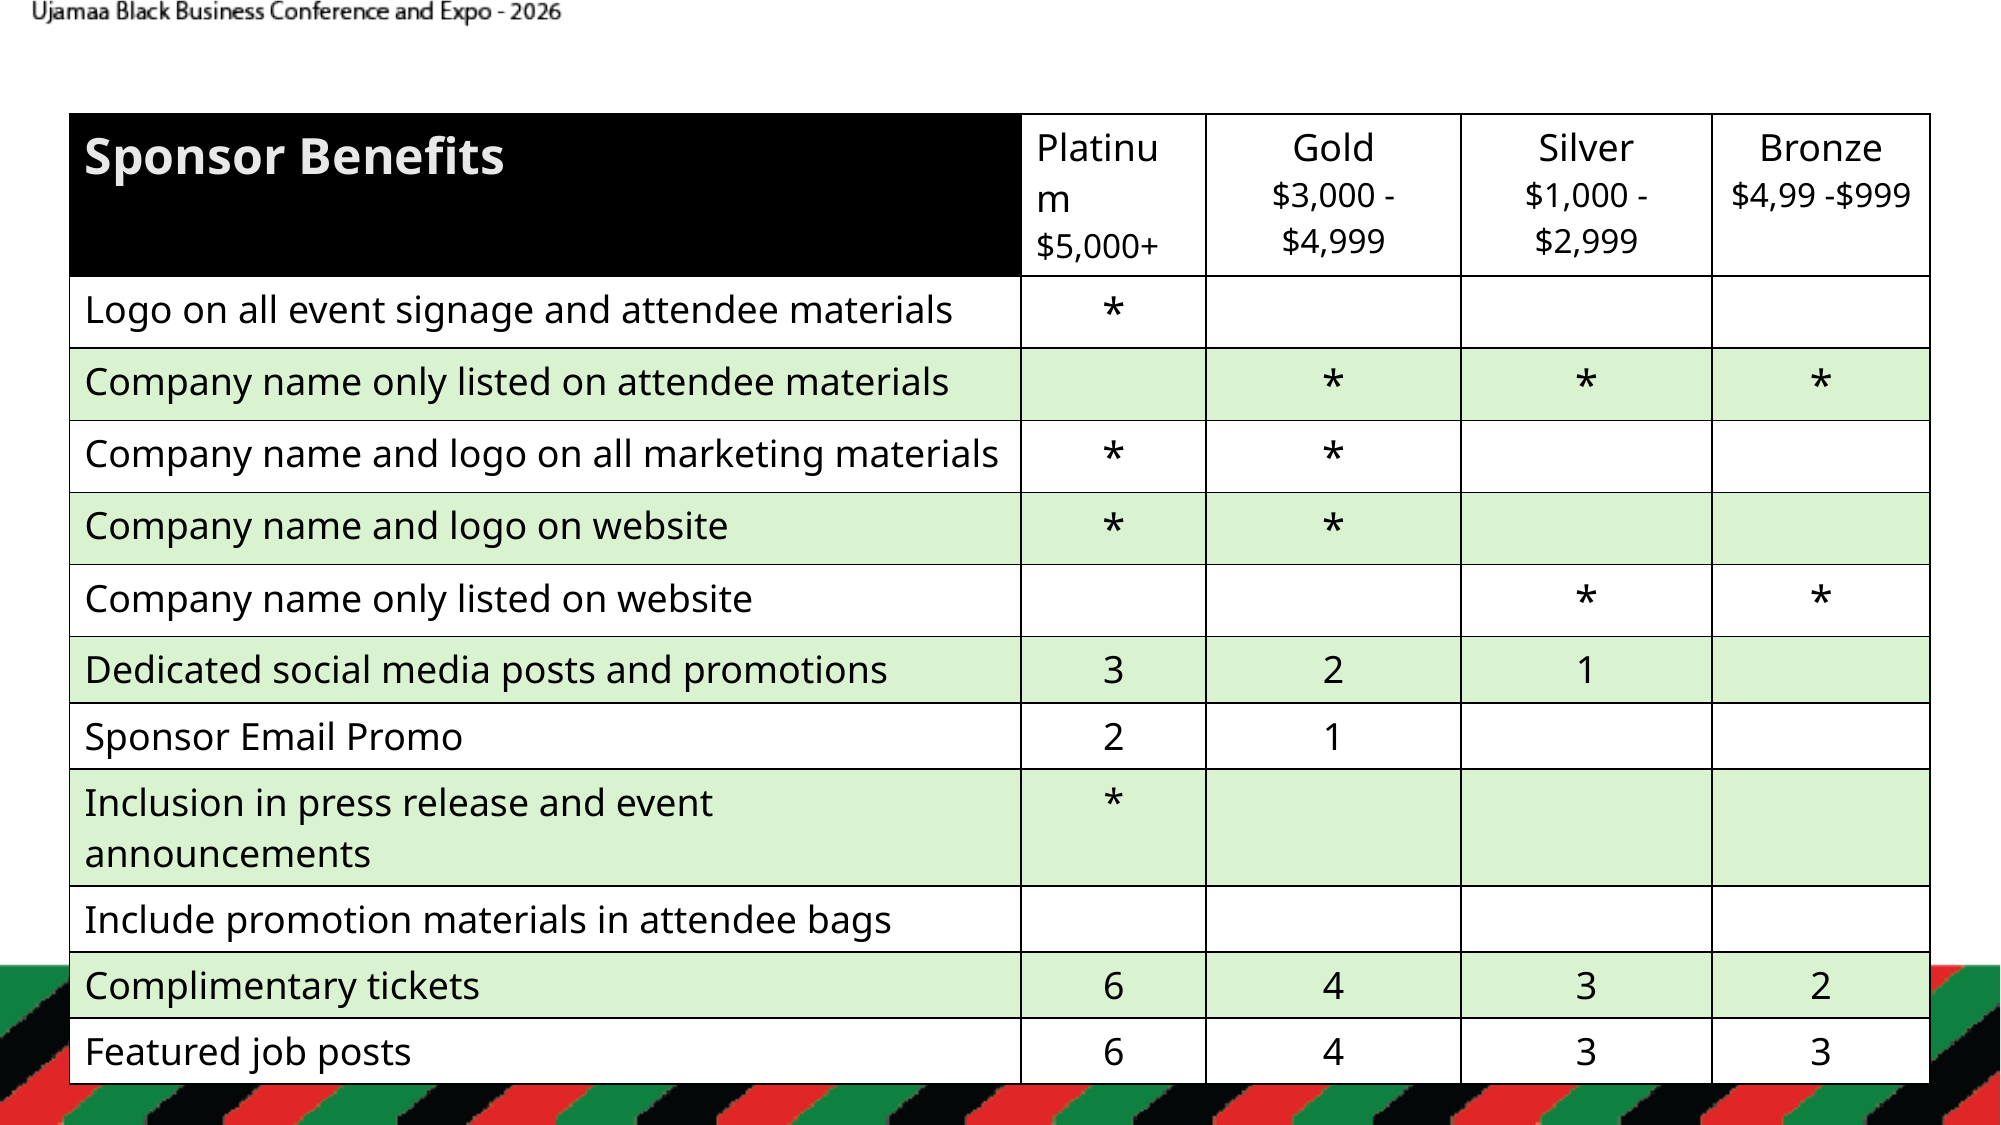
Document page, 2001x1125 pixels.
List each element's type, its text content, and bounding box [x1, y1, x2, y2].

table_cell [1462, 887, 1711, 951]
table_cell * [1207, 421, 1460, 492]
table_cell 3 [1462, 953, 1711, 1017]
table_cell Company name only listed on website [70, 565, 1020, 636]
table_cell 2 [1713, 953, 1929, 1017]
table_cell [1713, 887, 1929, 951]
picture [0, 0, 2001, 1125]
table_cell [1022, 887, 1205, 951]
table_cell * [1713, 349, 1929, 420]
table_cell 2 [1207, 637, 1460, 702]
table_cell 1 [1207, 704, 1460, 768]
table_cell [1462, 493, 1711, 564]
table_header Gold $3,000 -$4,999 [1207, 115, 1460, 275]
table_cell 1 [1462, 637, 1711, 702]
table_cell Company name and logo on all marketing materials [70, 421, 1020, 492]
table_cell Company name only listed on attendee materials [70, 349, 1020, 420]
table_cell 2 [1022, 704, 1205, 768]
table_cell [1207, 277, 1460, 347]
table_cell [1207, 887, 1460, 951]
table_cell 4 [1207, 953, 1460, 1017]
table_cell [1462, 277, 1711, 347]
table_cell [1713, 637, 1929, 702]
table_cell * [1022, 421, 1205, 492]
table_cell Sponsor Email Promo [70, 704, 1020, 768]
table_cell * [1022, 493, 1205, 564]
table_cell Company name and logo on website [70, 493, 1020, 564]
table_cell Featured job posts [70, 1019, 1020, 1083]
table_header Bronze $4,99 -$999 [1713, 115, 1929, 275]
table_cell [1713, 277, 1929, 347]
table_cell 3 [1022, 637, 1205, 702]
table_header Sponsor Benefits [70, 115, 1020, 275]
table_cell [1713, 704, 1929, 768]
table_cell 6 [1022, 953, 1205, 1017]
table_cell [1022, 349, 1205, 420]
table_header Silver $1,000 -$2,999 [1462, 115, 1711, 275]
table_cell Dedicated social media posts and promotions [70, 637, 1020, 702]
table_cell * [1207, 349, 1460, 420]
table_cell * [1022, 770, 1205, 885]
table_cell * [1462, 349, 1711, 420]
table_cell Inclusion in press release and event announcements [70, 770, 1020, 885]
table_header Platinum $5,000+ [1022, 115, 1205, 275]
table_cell * [1207, 493, 1460, 564]
table_cell [1462, 421, 1711, 492]
table_cell 3 [1462, 1019, 1711, 1083]
table_cell Include promotion materials in attendee bags [70, 887, 1020, 951]
table_cell * [1022, 277, 1205, 347]
table_cell 3 [1713, 1019, 1929, 1083]
table_cell * [1713, 565, 1929, 636]
table_cell [1713, 421, 1929, 492]
table_cell [1462, 704, 1711, 768]
table_cell [1207, 770, 1460, 885]
table_cell [1022, 565, 1205, 636]
table_cell [1713, 493, 1929, 564]
table_cell 4 [1207, 1019, 1460, 1083]
table_cell Logo on all event signage and attendee materials [70, 277, 1020, 347]
table_cell [1713, 770, 1929, 885]
table_cell [1207, 565, 1460, 636]
table_cell [1462, 770, 1711, 885]
table_cell 6 [1022, 1019, 1205, 1083]
table_cell * [1462, 565, 1711, 636]
table_cell Complimentary tickets [70, 953, 1020, 1017]
